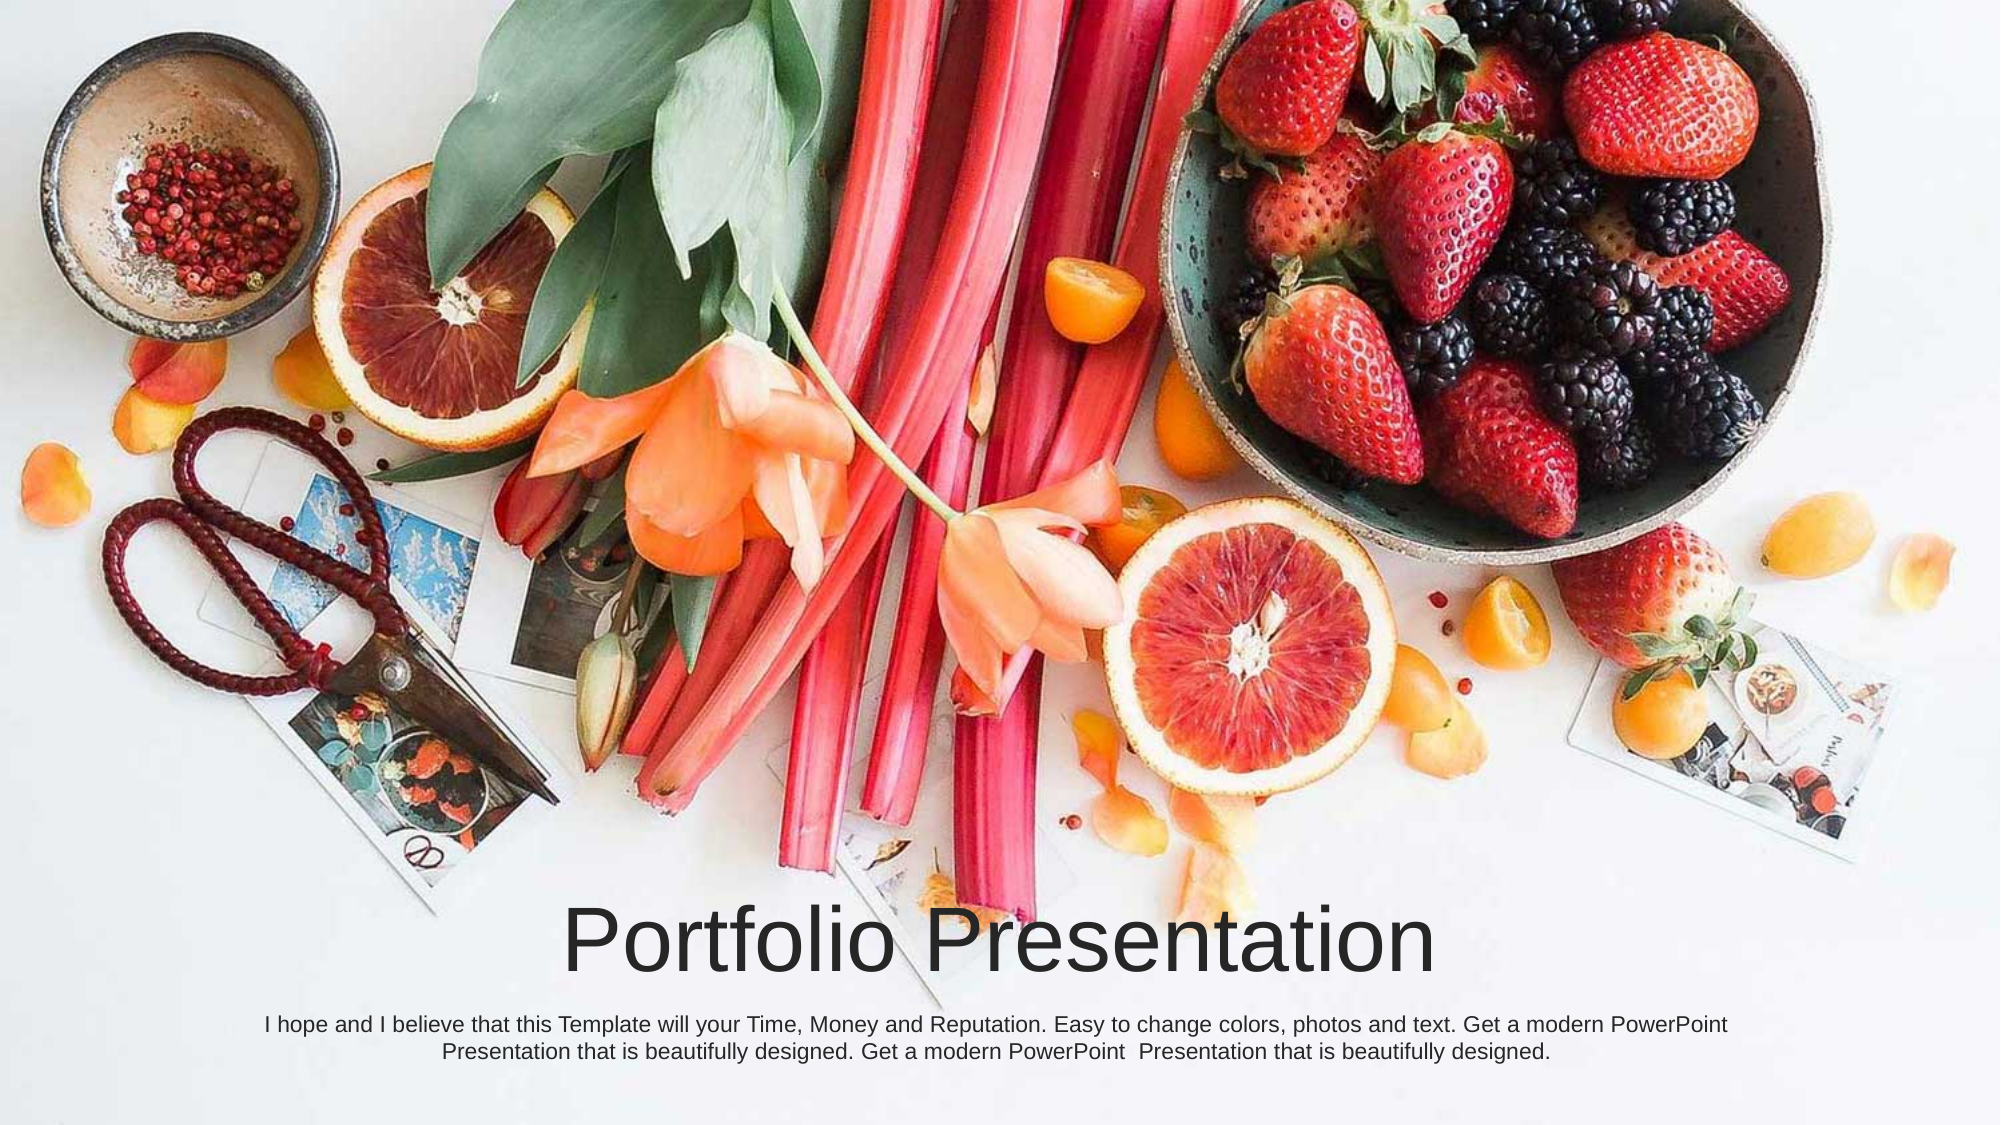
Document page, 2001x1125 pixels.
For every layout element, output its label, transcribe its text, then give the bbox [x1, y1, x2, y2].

picture [0, 0, 2001, 1125]
text_box I hope and I believe that this Template will your Time, Money and Reputation. Easy to change colors, photos and text. Get a modern PowerPoint Presentation that is beautifully designed. Get a modern PowerPoint Presentation that is beautifully designed. [171, 1002, 1829, 1072]
text_box Portfolio Presentation [488, 880, 1512, 1003]
